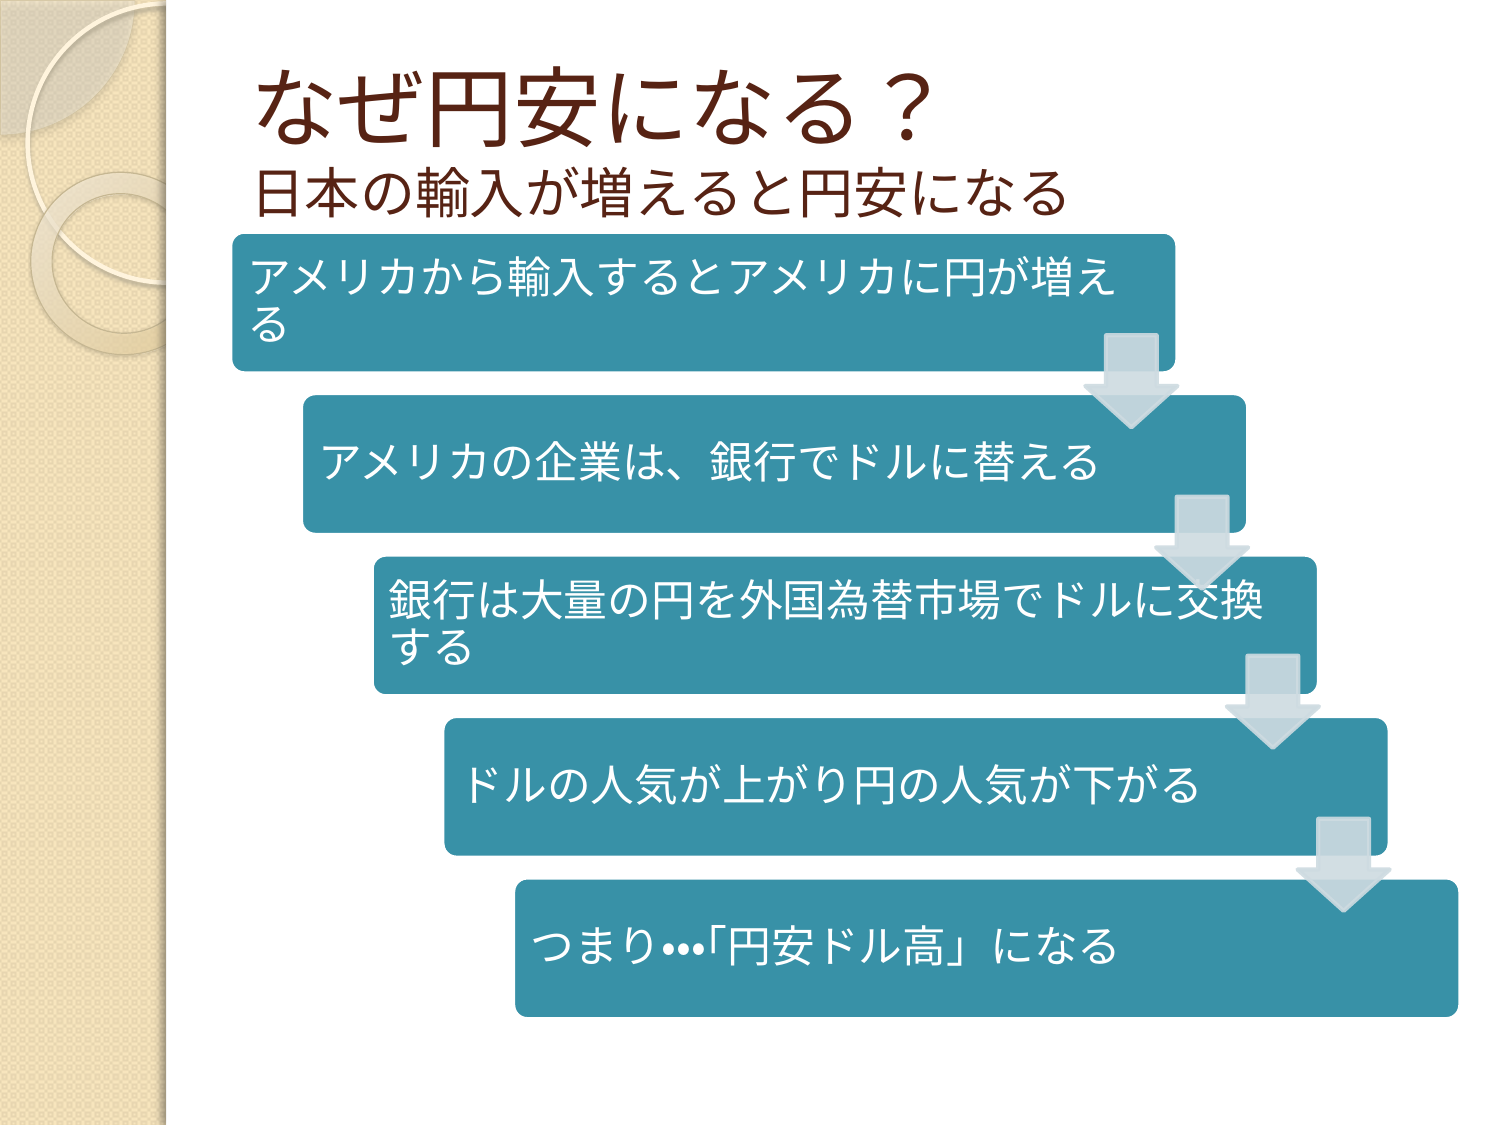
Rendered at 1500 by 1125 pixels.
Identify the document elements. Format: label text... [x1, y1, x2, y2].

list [229, 231, 1461, 1020]
title なぜ円安になる？ 日本の輸入が増えると円安になる [235, 45, 1466, 233]
